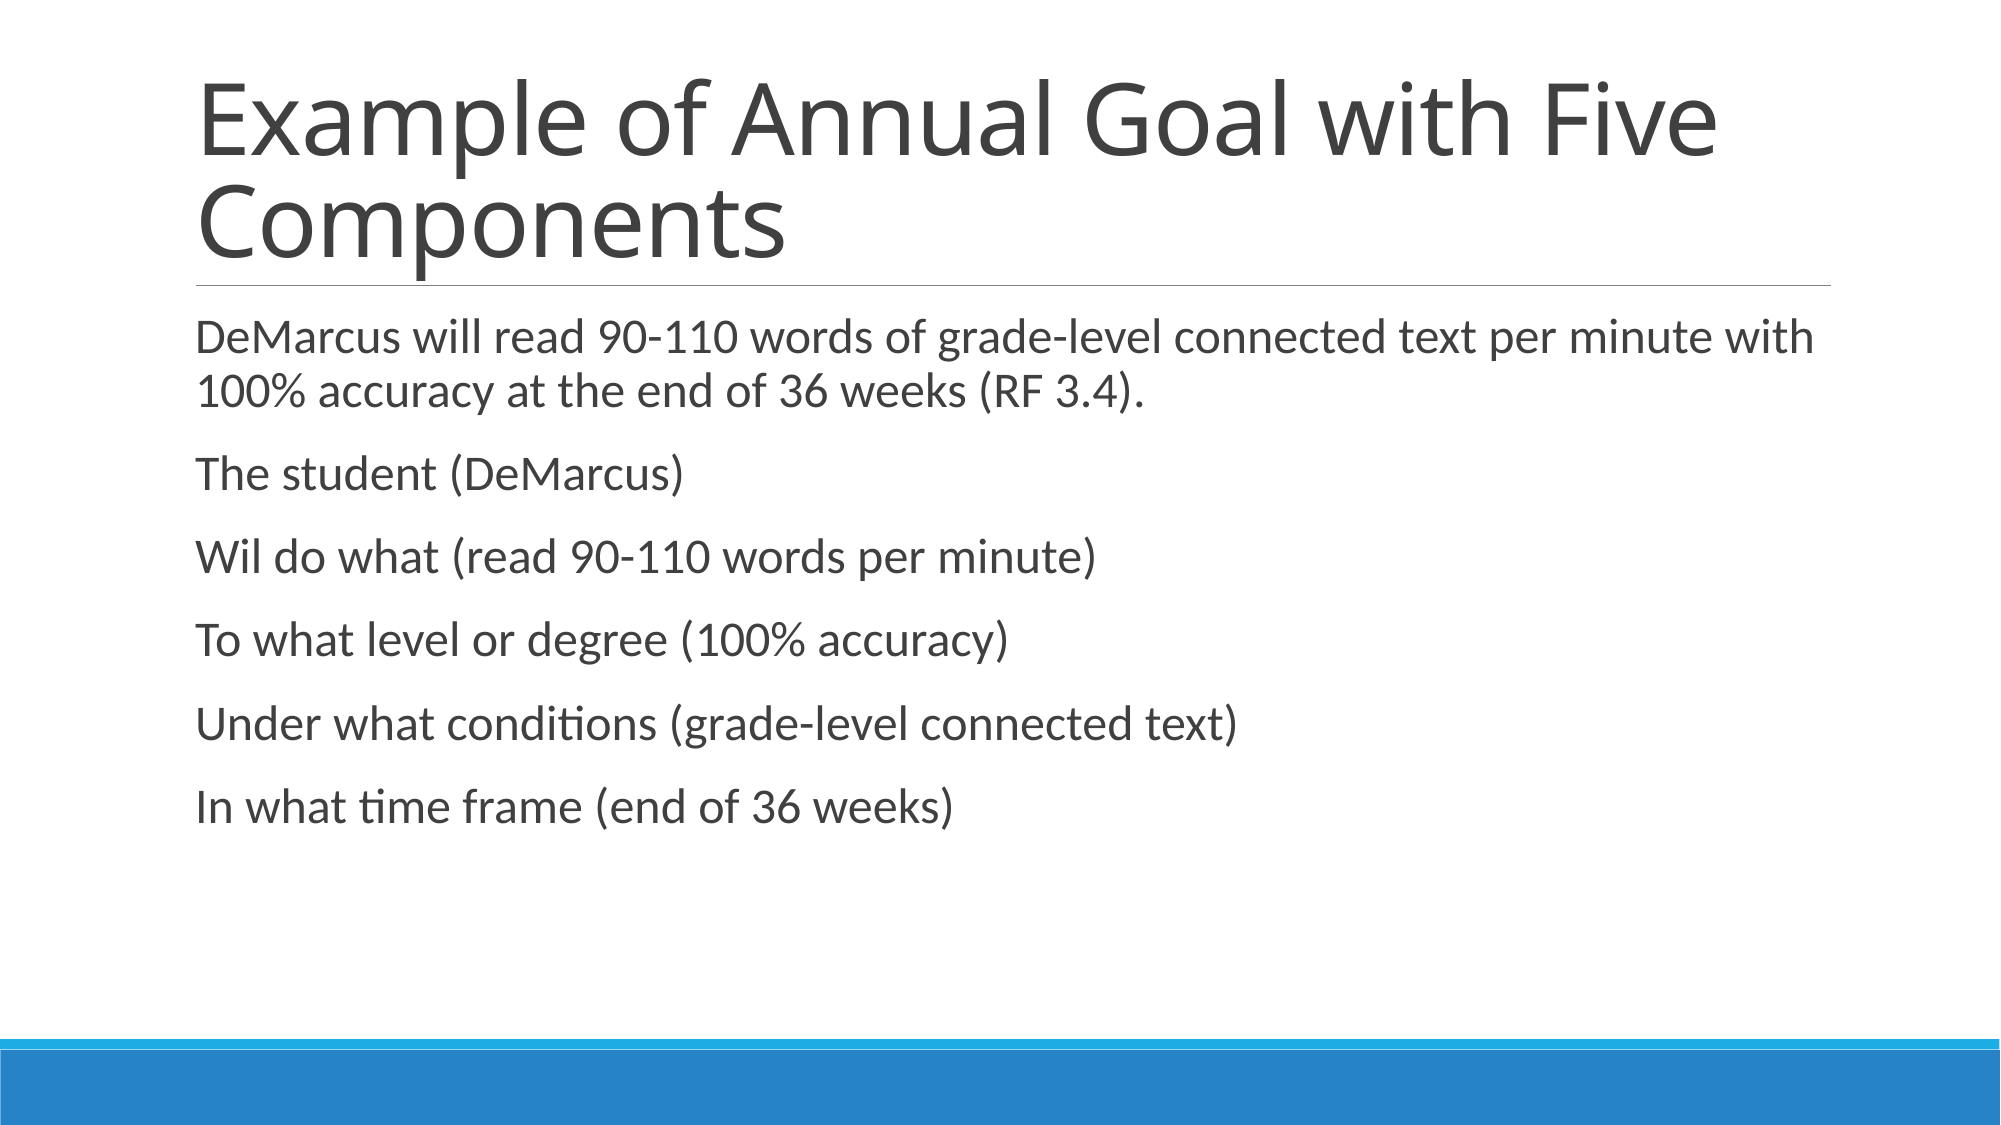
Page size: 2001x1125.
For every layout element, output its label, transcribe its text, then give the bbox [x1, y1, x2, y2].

title Example of Annual Goal with Five Components [180, 47, 1830, 285]
list DeMarcus will read 90-110 words of grade-level connected text per minute with 100% accuracy at the end of 36 weeks (RF 3.4). The student (DeMarcus) Wil do what (read 90-110 words per minute) To what level or degree (100% accuracy) Under what conditions (grade-level connected text) In what time frame (end of 36 weeks) [180, 302, 1830, 963]
